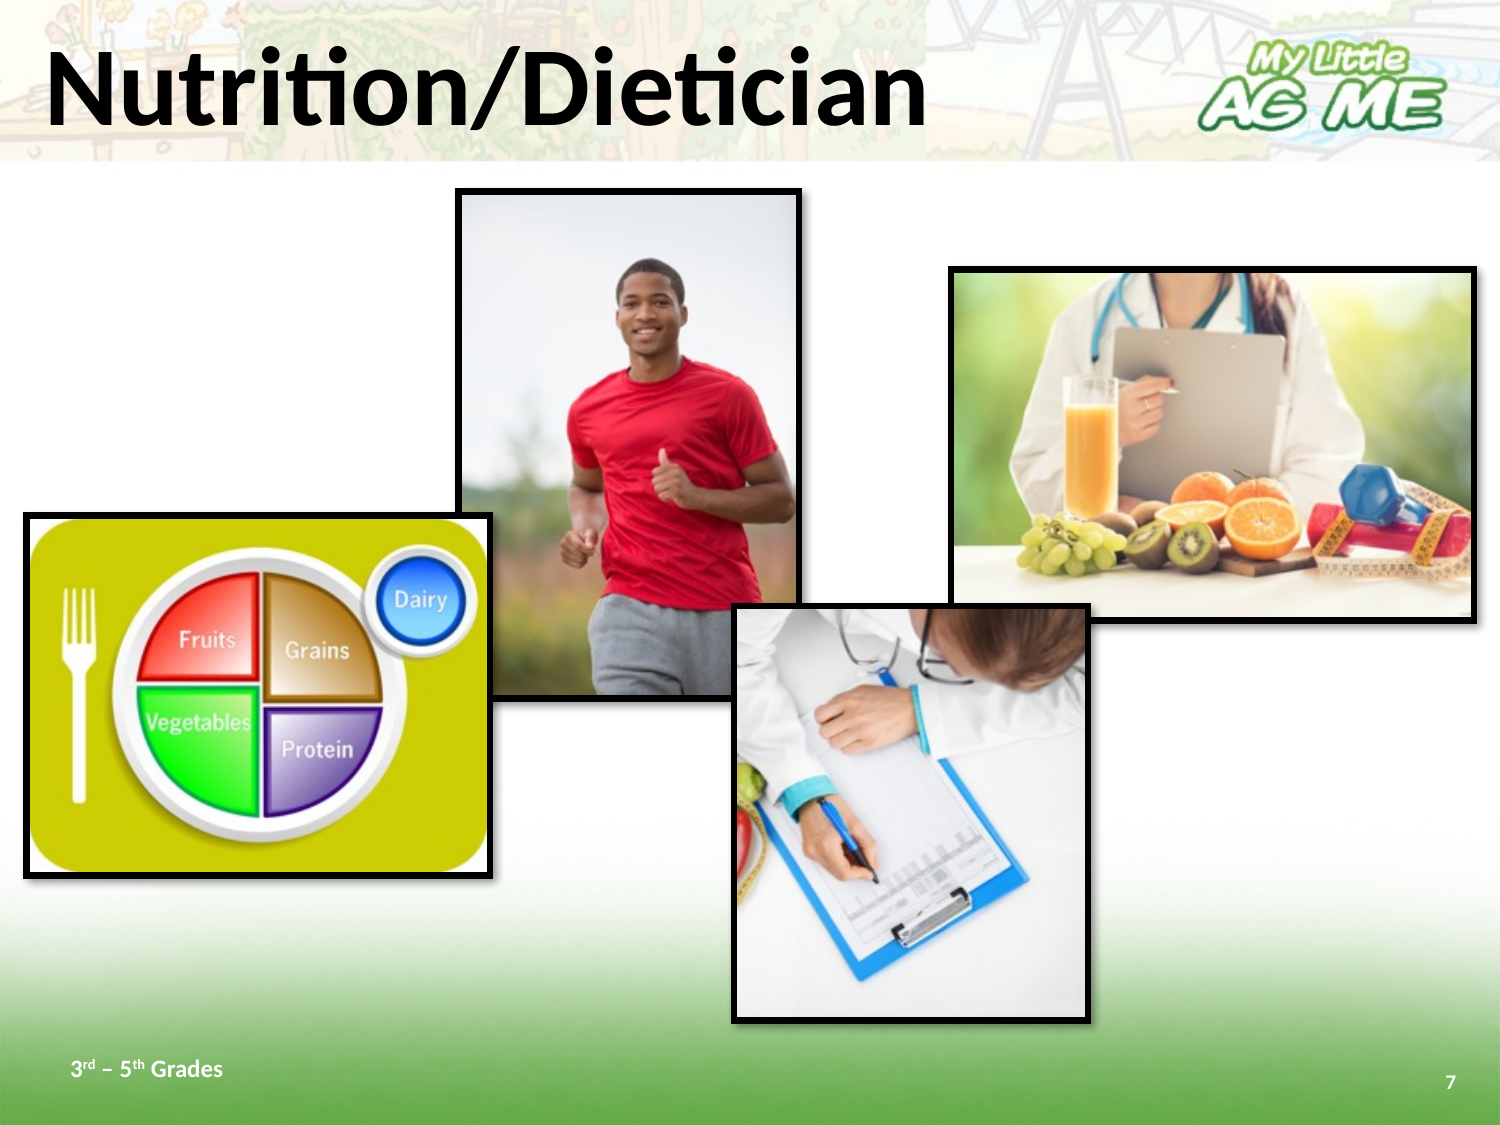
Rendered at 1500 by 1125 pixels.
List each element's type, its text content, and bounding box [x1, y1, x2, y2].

title Nutrition/Dietician [29, 7, 1324, 172]
picture [0, 0, 1500, 1125]
